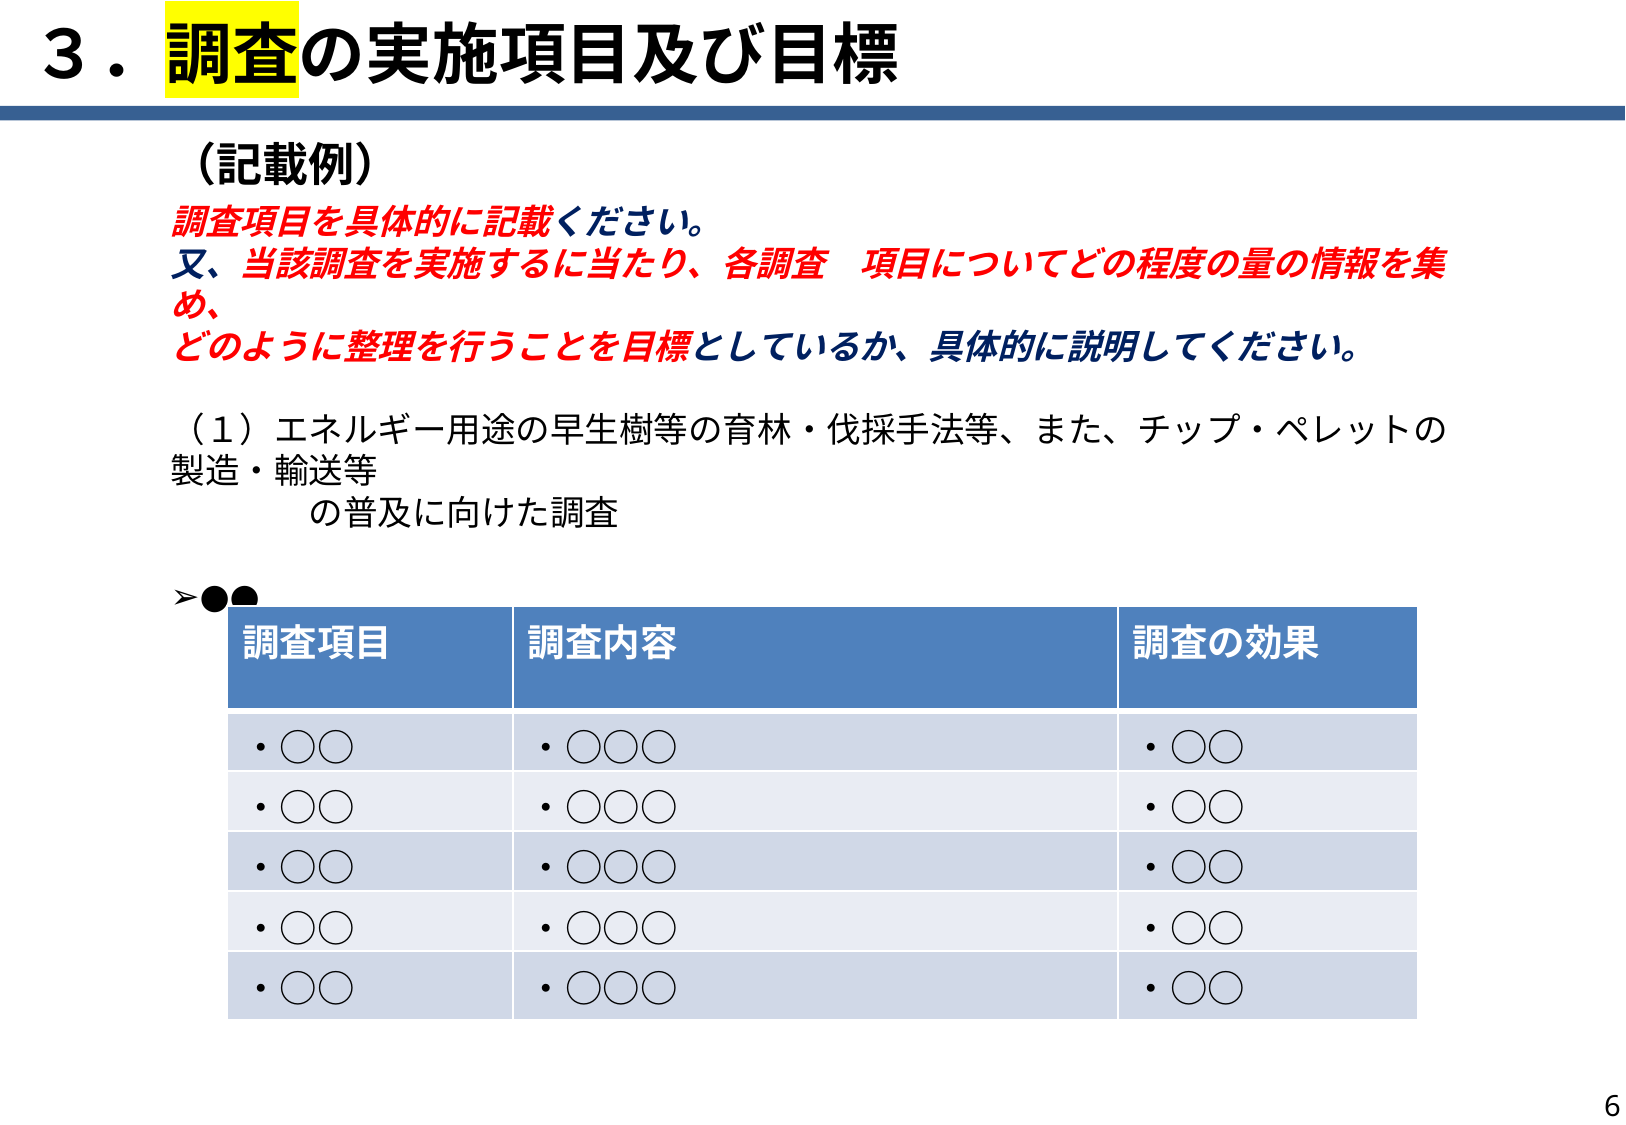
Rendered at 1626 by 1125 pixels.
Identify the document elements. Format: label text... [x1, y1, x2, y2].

table_cell ・○○ [1119, 772, 1417, 830]
table_cell ・○○ [228, 952, 512, 1019]
text_box 5 [1533, 1087, 1621, 1125]
table_cell ・○○ [1119, 714, 1417, 770]
table_cell ・○○○ [514, 832, 1117, 890]
table_cell ・○○○ [514, 772, 1117, 830]
table_cell ・○○ [228, 772, 512, 830]
table_cell ・○○○ [514, 952, 1117, 1019]
table_cell ・○○○ [514, 714, 1117, 770]
table_cell ・○○ [1119, 892, 1417, 950]
table_header 調査内容 [514, 607, 1117, 708]
table_cell ・○○ [228, 832, 512, 890]
text_box 調査項目を具体的に記載ください。 又、当該調査を実施するに当たり、各調査 項目についてどの程度の量の情報を集め、 どのように整理を行うことを目標としているか、具体的に説明してください。 （１）エネルギー用途の早生樹等の育林・伐採手法等、また、チップ・ペレットの製造・輸送等 の普及に向けた調査 ➢●● [170, 199, 1475, 782]
table_cell ・○○ [228, 714, 512, 770]
table_cell ・○○ [228, 892, 512, 950]
table_header 調査の効果 [1119, 607, 1417, 708]
table_cell ・○○○ [514, 892, 1117, 950]
table_header 調査項目 [228, 607, 512, 708]
table_cell ・○○ [1119, 832, 1417, 890]
title ３．調査の実施項目及び目標 [31, 12, 1578, 92]
text_box （記載例） [170, 135, 1365, 191]
table_cell ・○○ [1119, 952, 1417, 1019]
